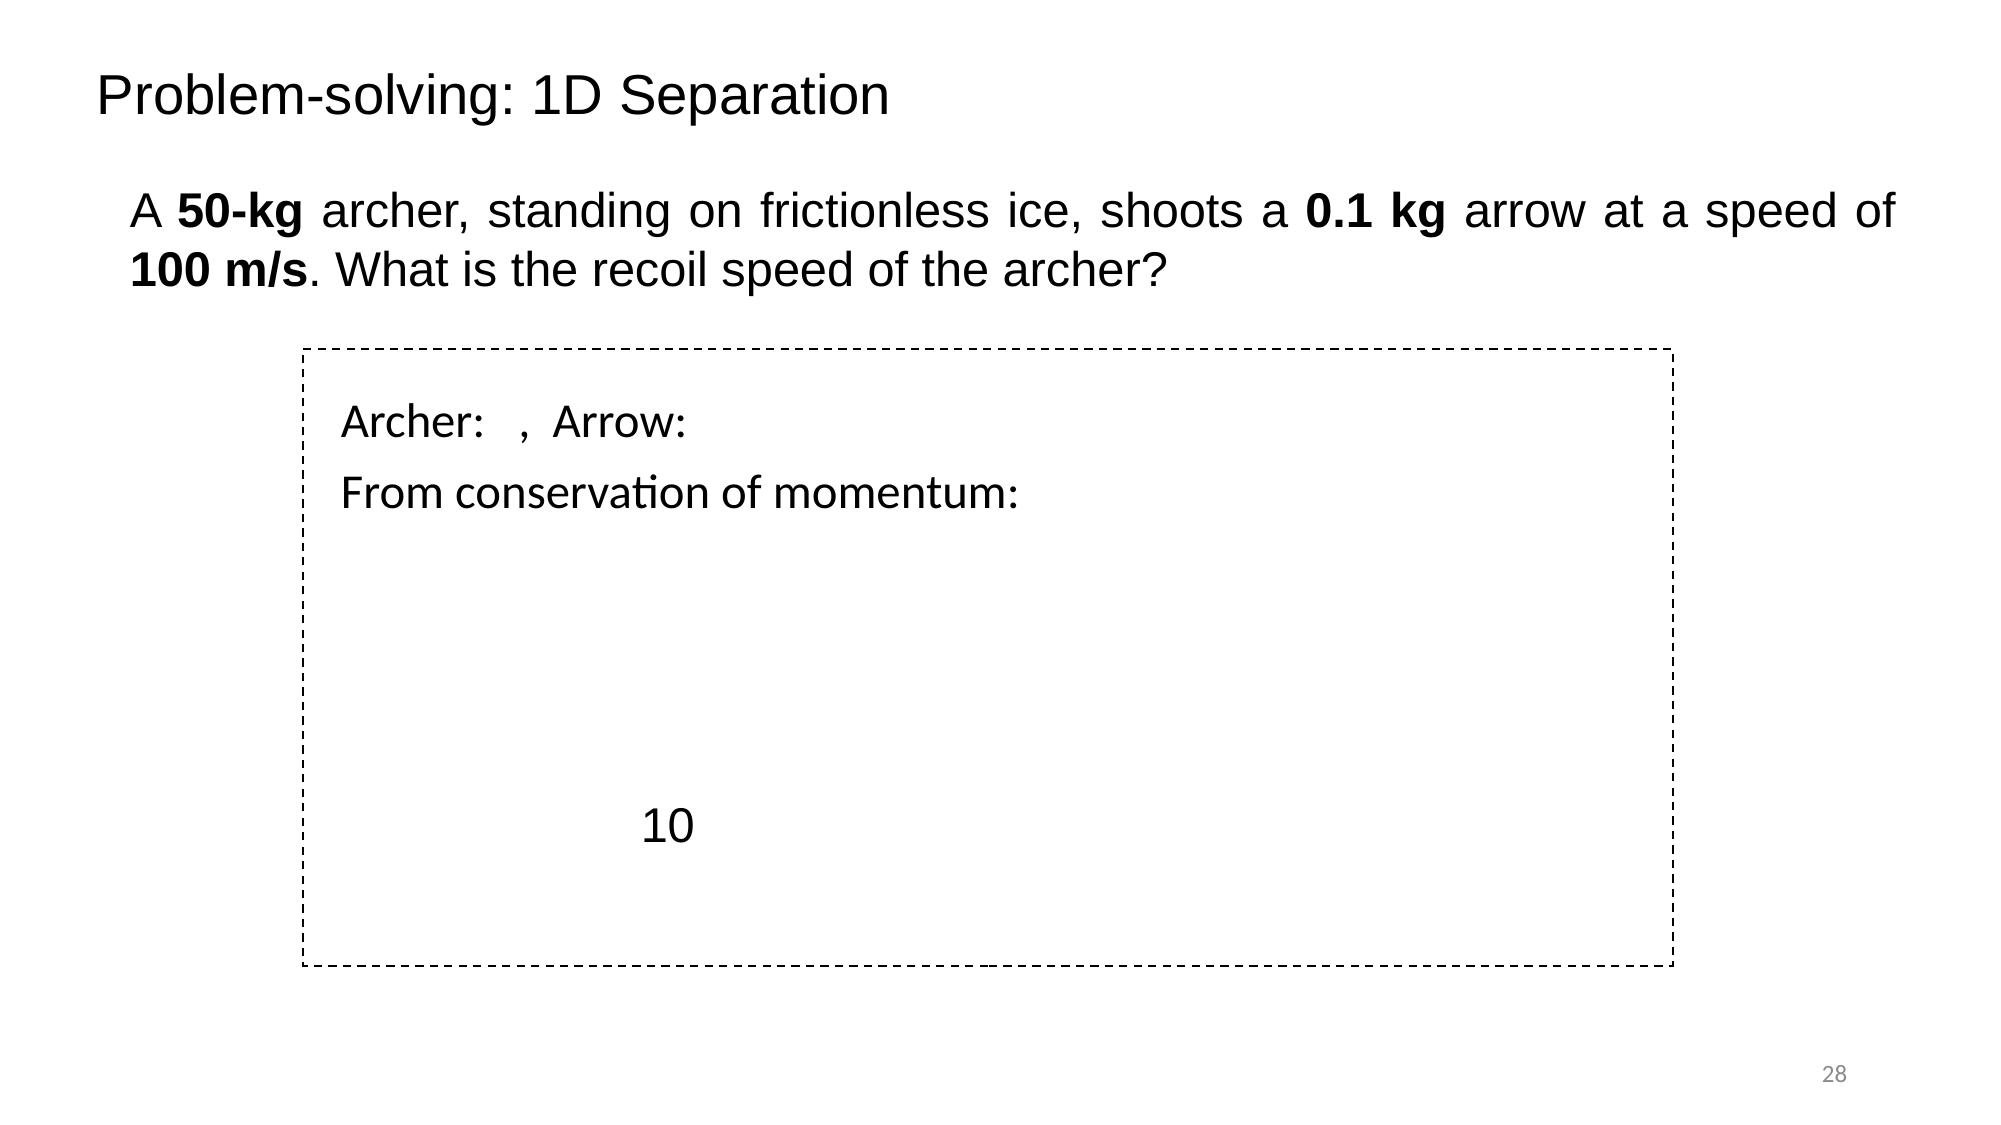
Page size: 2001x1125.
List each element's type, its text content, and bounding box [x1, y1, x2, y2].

text_box A 50-kg archer, standing on frictionless ice, shoots a 0.1 kg arrow at a speed of 100 m/s. What is the recoil speed of the archer? [129, 178, 1896, 326]
slide_number 28 [1412, 1042, 1863, 1103]
text_box Problem-solving: 1D Separation [96, 57, 1237, 135]
